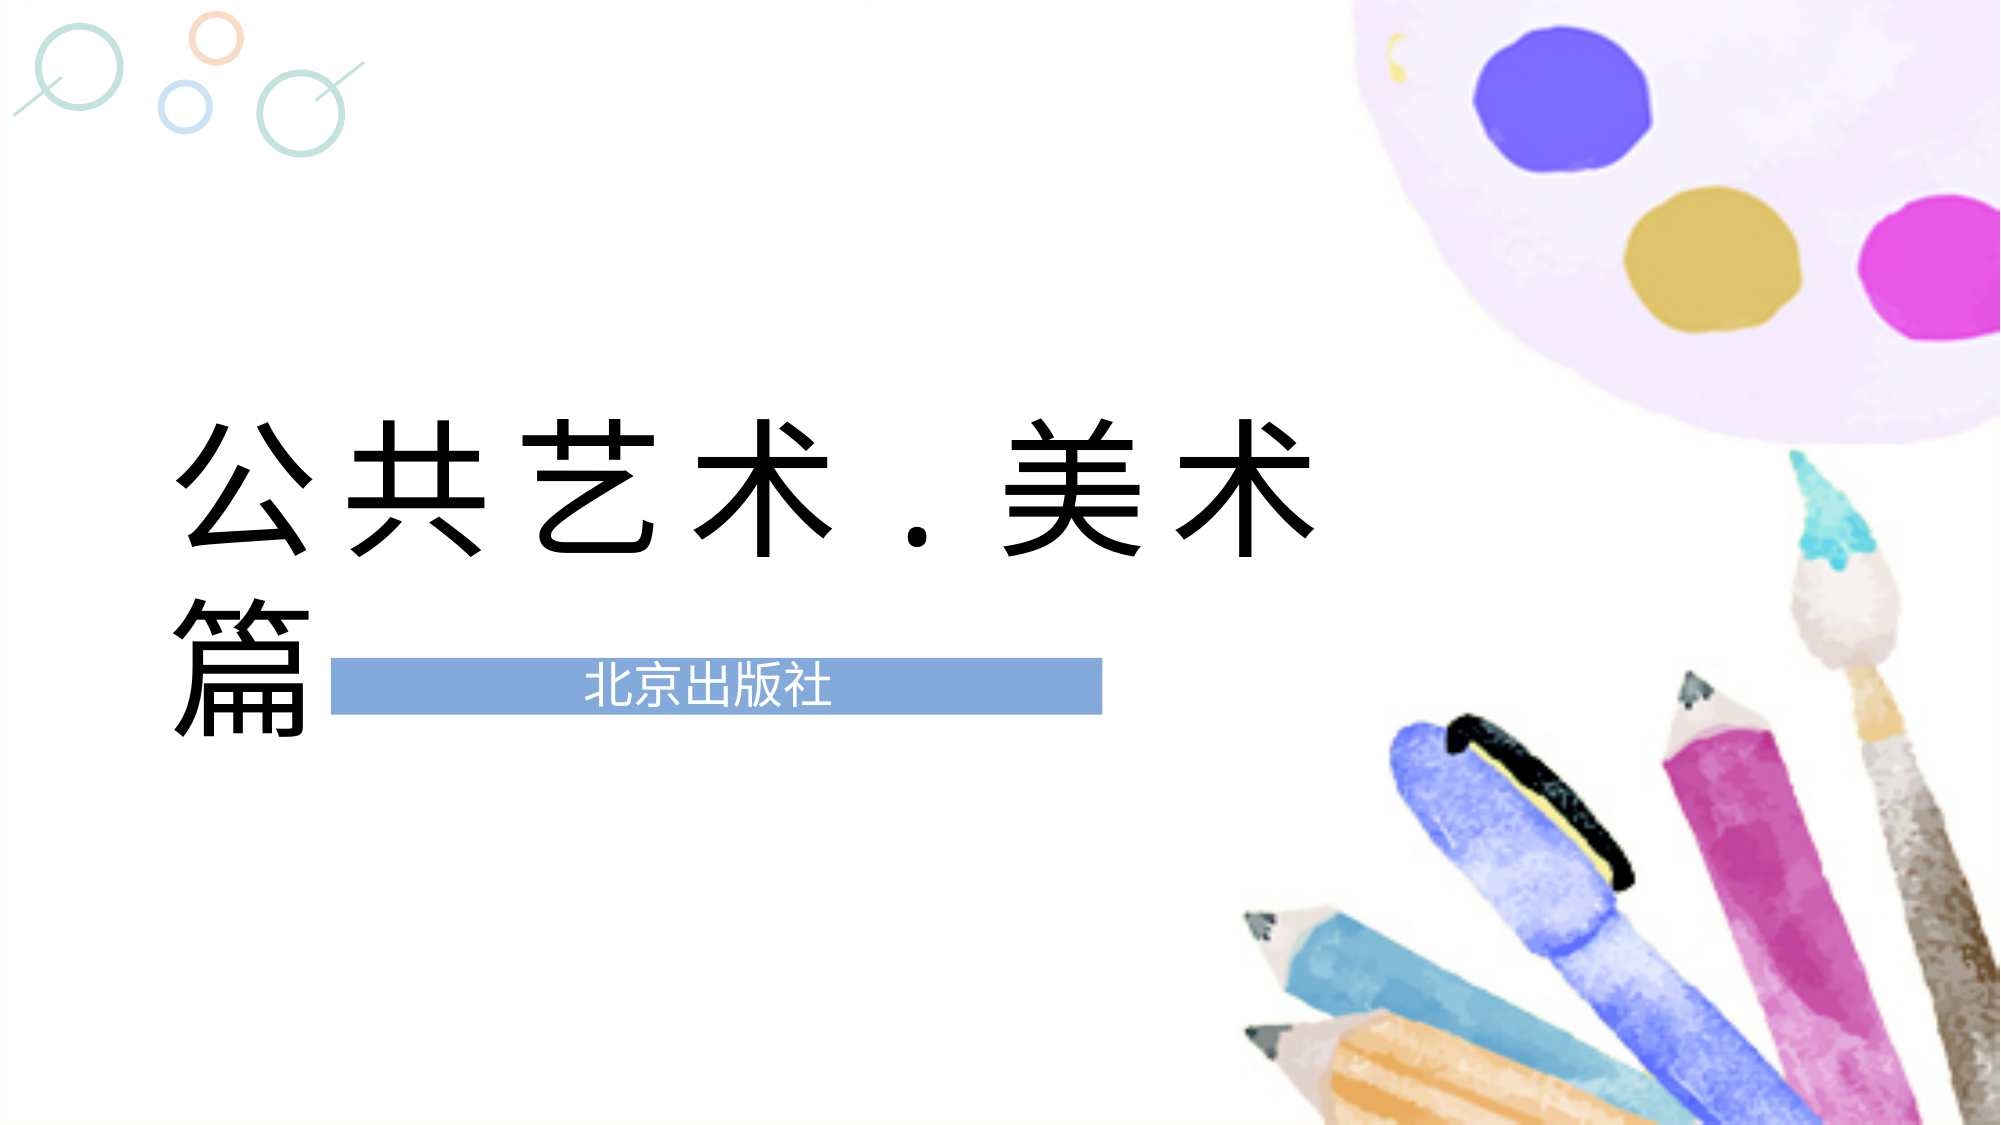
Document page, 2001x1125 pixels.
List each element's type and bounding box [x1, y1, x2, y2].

text_box [13, 11, 364, 155]
picture [0, 0, 2000, 1125]
text_box [330, 646, 1103, 723]
